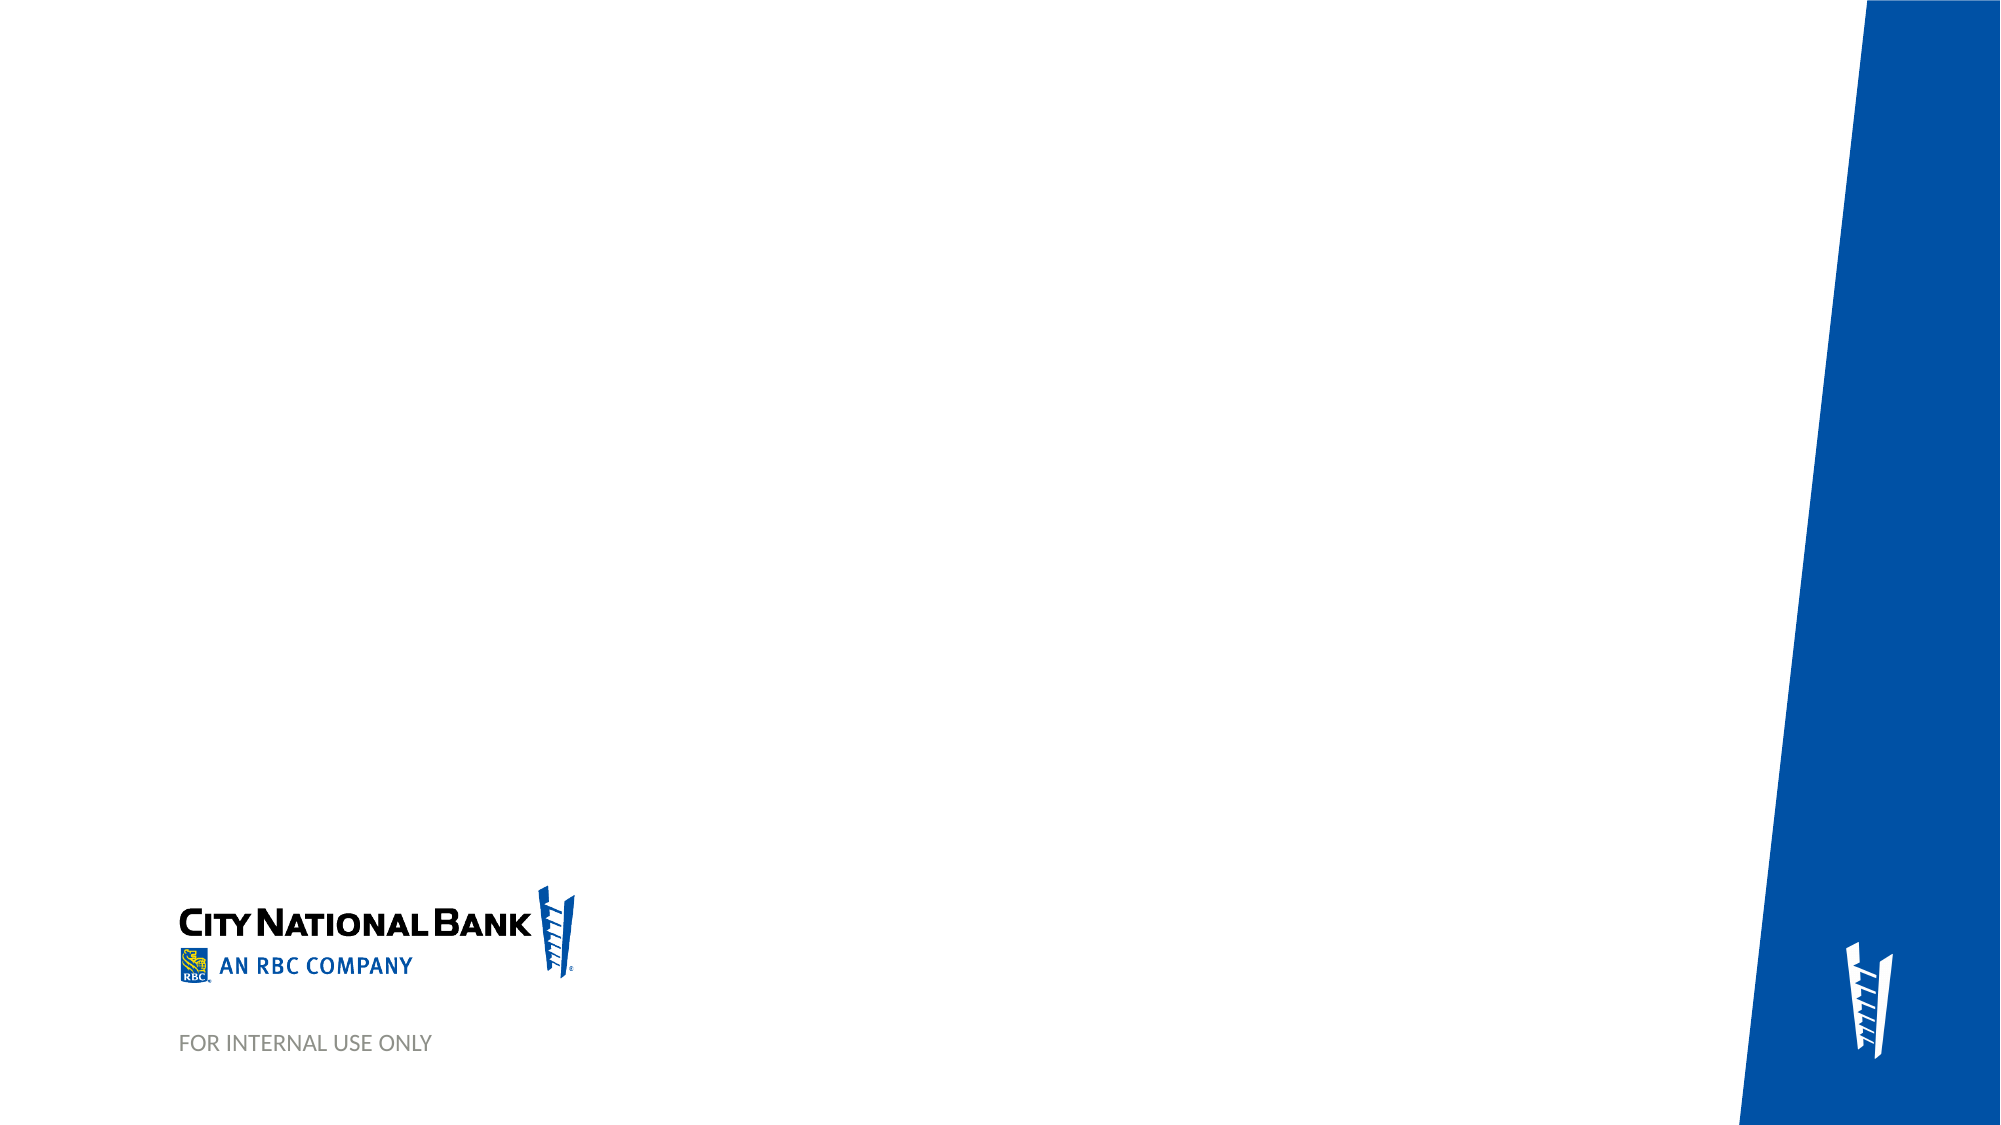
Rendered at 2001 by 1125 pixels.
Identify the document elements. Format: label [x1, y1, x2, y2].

picture [179, 885, 575, 983]
picture [1846, 942, 1893, 1059]
